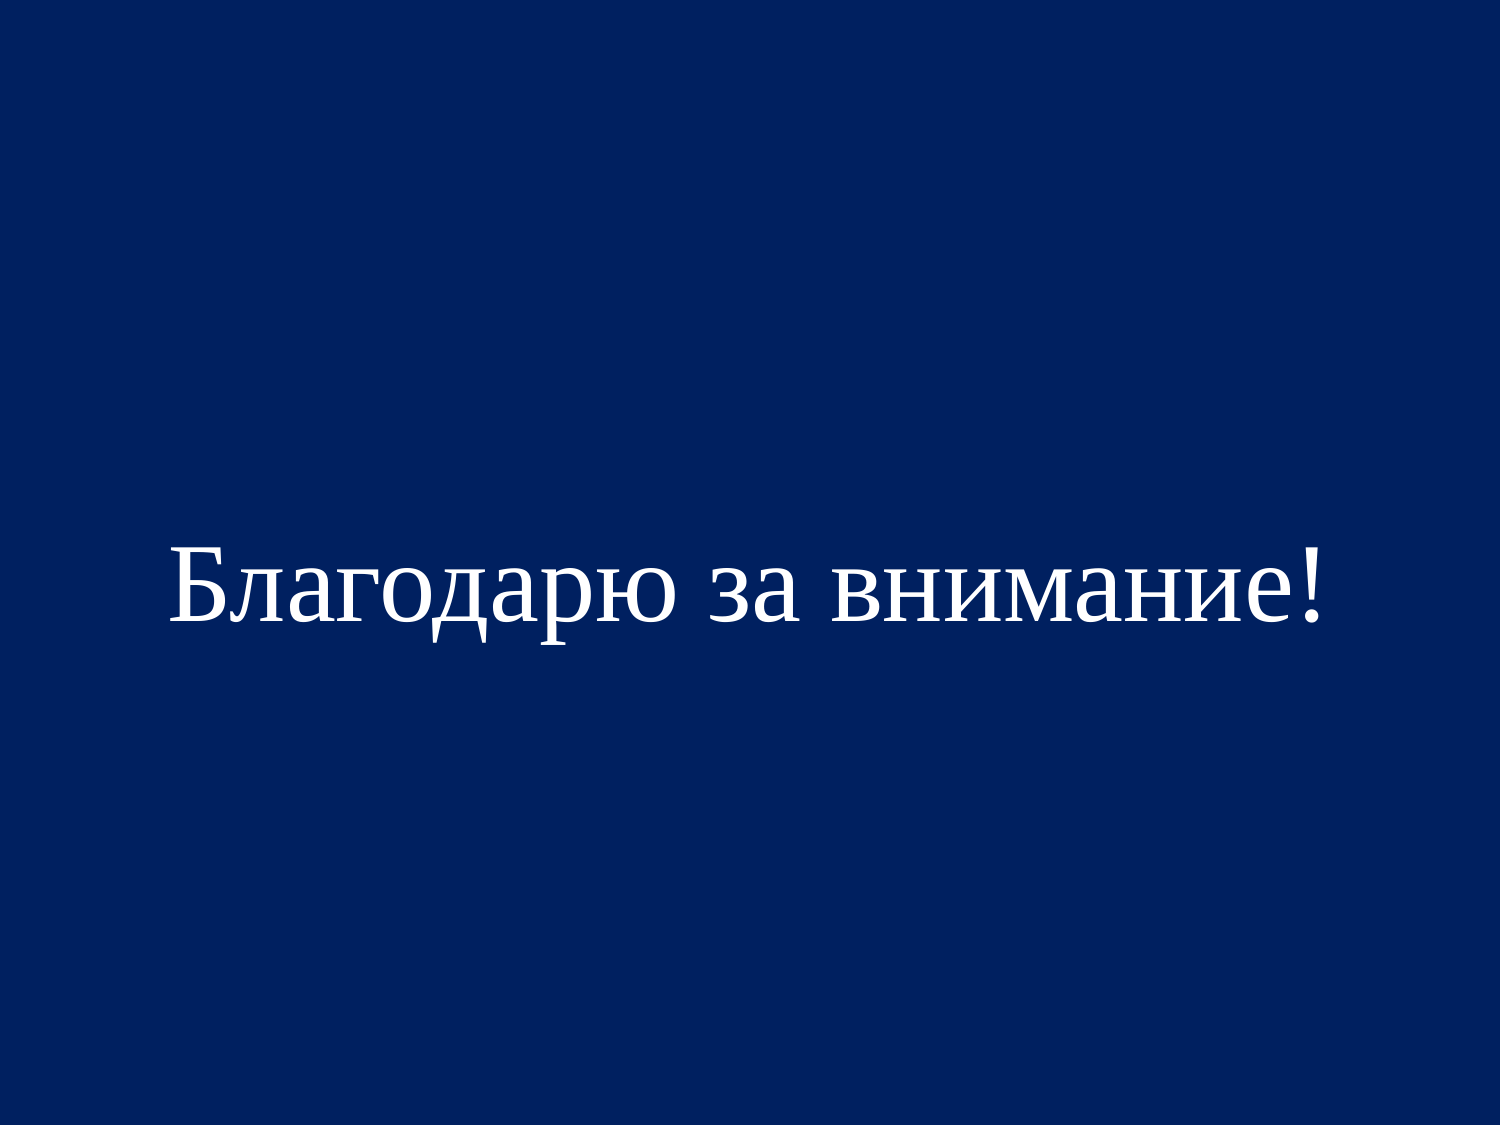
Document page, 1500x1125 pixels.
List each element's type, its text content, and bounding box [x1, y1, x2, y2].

list Благодарю за внимание! [75, 101, 1425, 1005]
